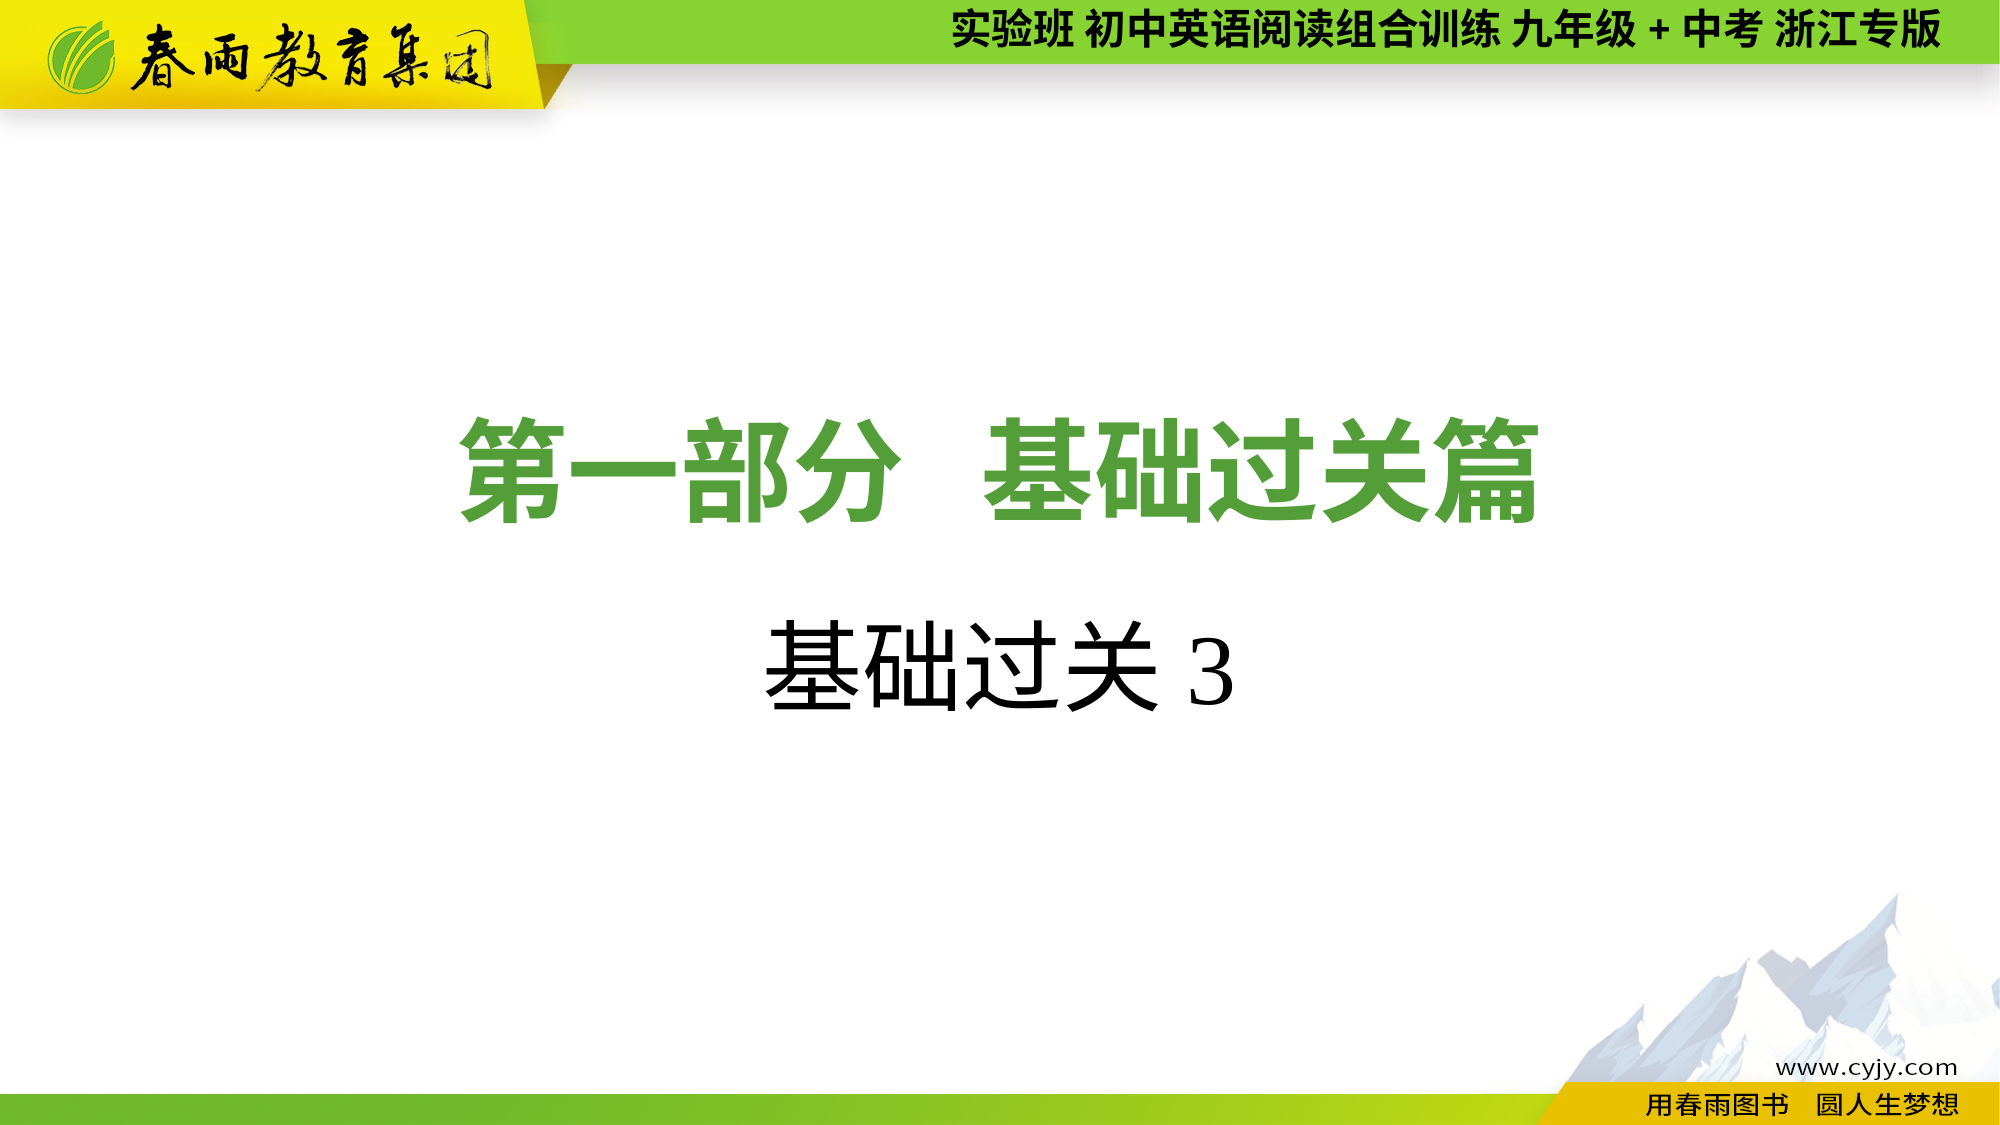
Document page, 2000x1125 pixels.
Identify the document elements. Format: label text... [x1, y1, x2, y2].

text_box 基础过关3 [0, 537, 2000, 732]
picture [0, 0, 2000, 326]
text_box 第一部分 基础过关篇 [0, 326, 2000, 537]
picture [0, 732, 2000, 1125]
